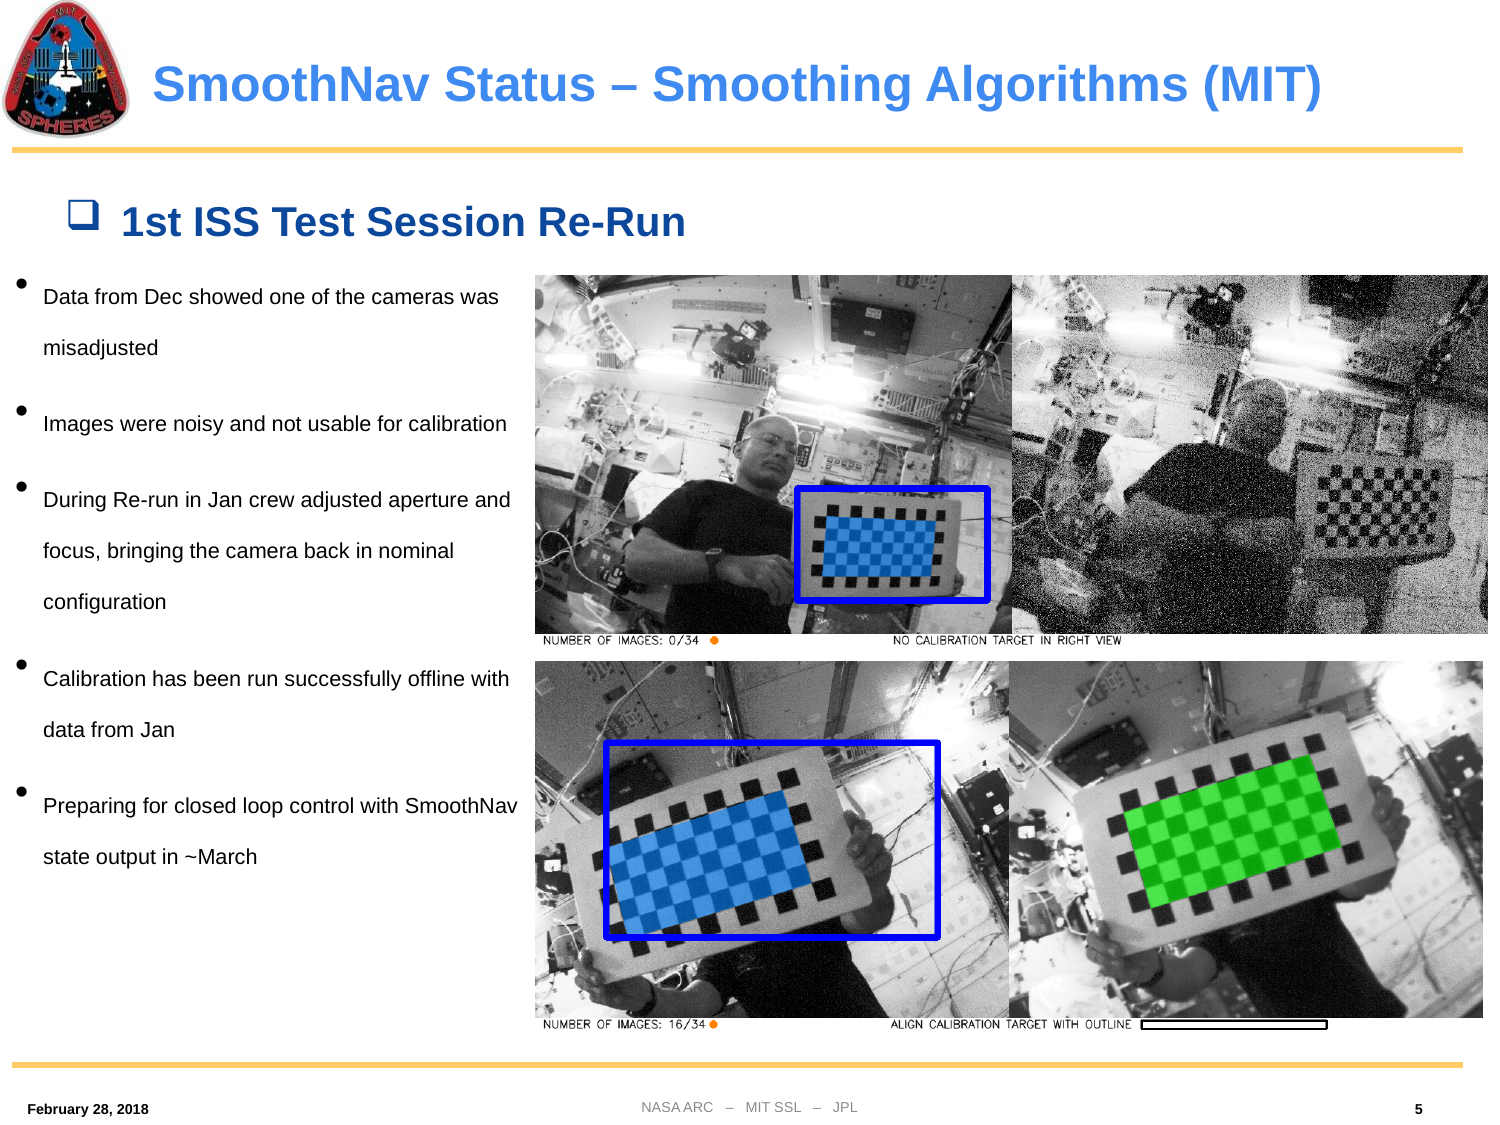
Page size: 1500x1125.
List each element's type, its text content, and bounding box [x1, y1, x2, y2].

footer NASA ARC – MIT SSL – JPL [512, 1077, 988, 1120]
picture [535, 661, 1483, 1031]
picture [535, 274, 1488, 647]
list 1st ISS Test Session Re-Run [49, 187, 1499, 963]
title SmoothNav Status – Smoothing Algorithms (MIT) [137, 24, 1451, 138]
picture [0, 0, 131, 139]
text_box Data from Dec showed one of the cameras was misadjusted Images were noisy and not usable for calibration During Re-run in Jan crew adjusted aperture and focus, bringing the camera back in nominal configuration Calibration has been run successfully offline with data from Jan Preparing for closed loop control with SmoothNav state output in ~March [0, 249, 535, 993]
